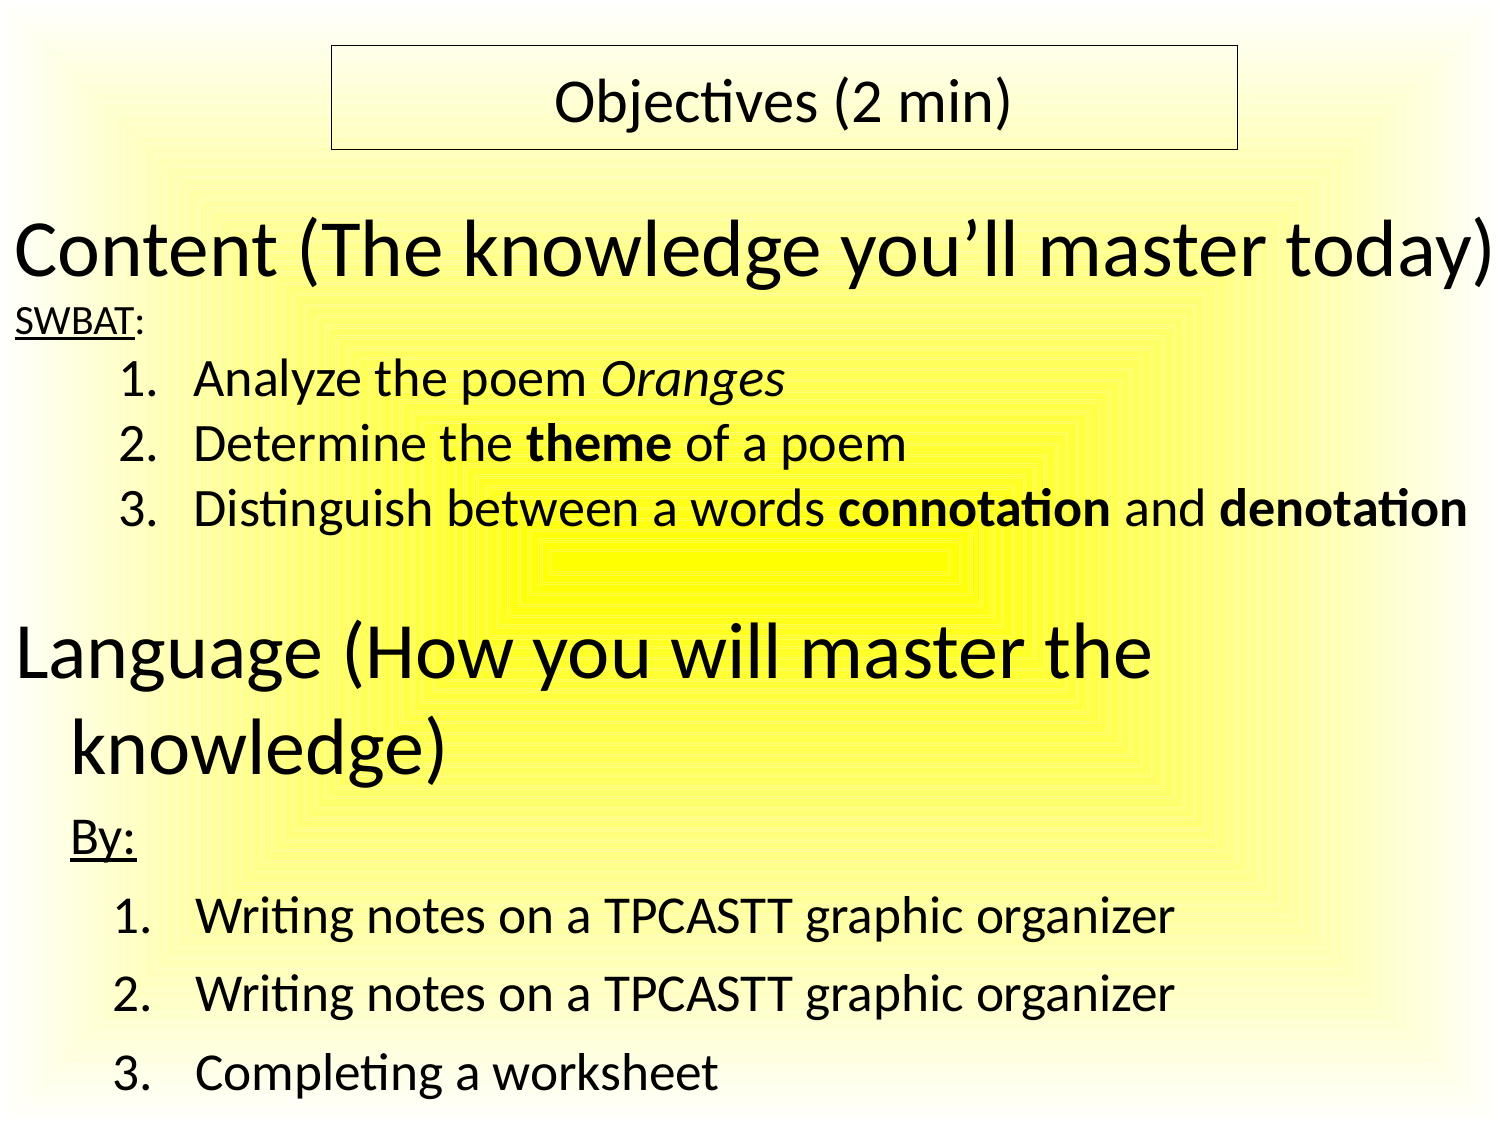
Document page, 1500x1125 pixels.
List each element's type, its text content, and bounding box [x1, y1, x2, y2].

title Objectives (2 min) [331, 45, 1238, 150]
text_box Content (The knowledge you’ll master today) SWBAT: Analyze the poem Oranges Determine the theme of a poem Distinguish between a words connotation and denotation [0, 187, 1500, 670]
list Language (How you will master the knowledge) By: Writing notes on a TPCASTT graphic organizer Writing notes on a TPCASTT graphic organizer Completing a worksheet [0, 670, 1500, 1125]
